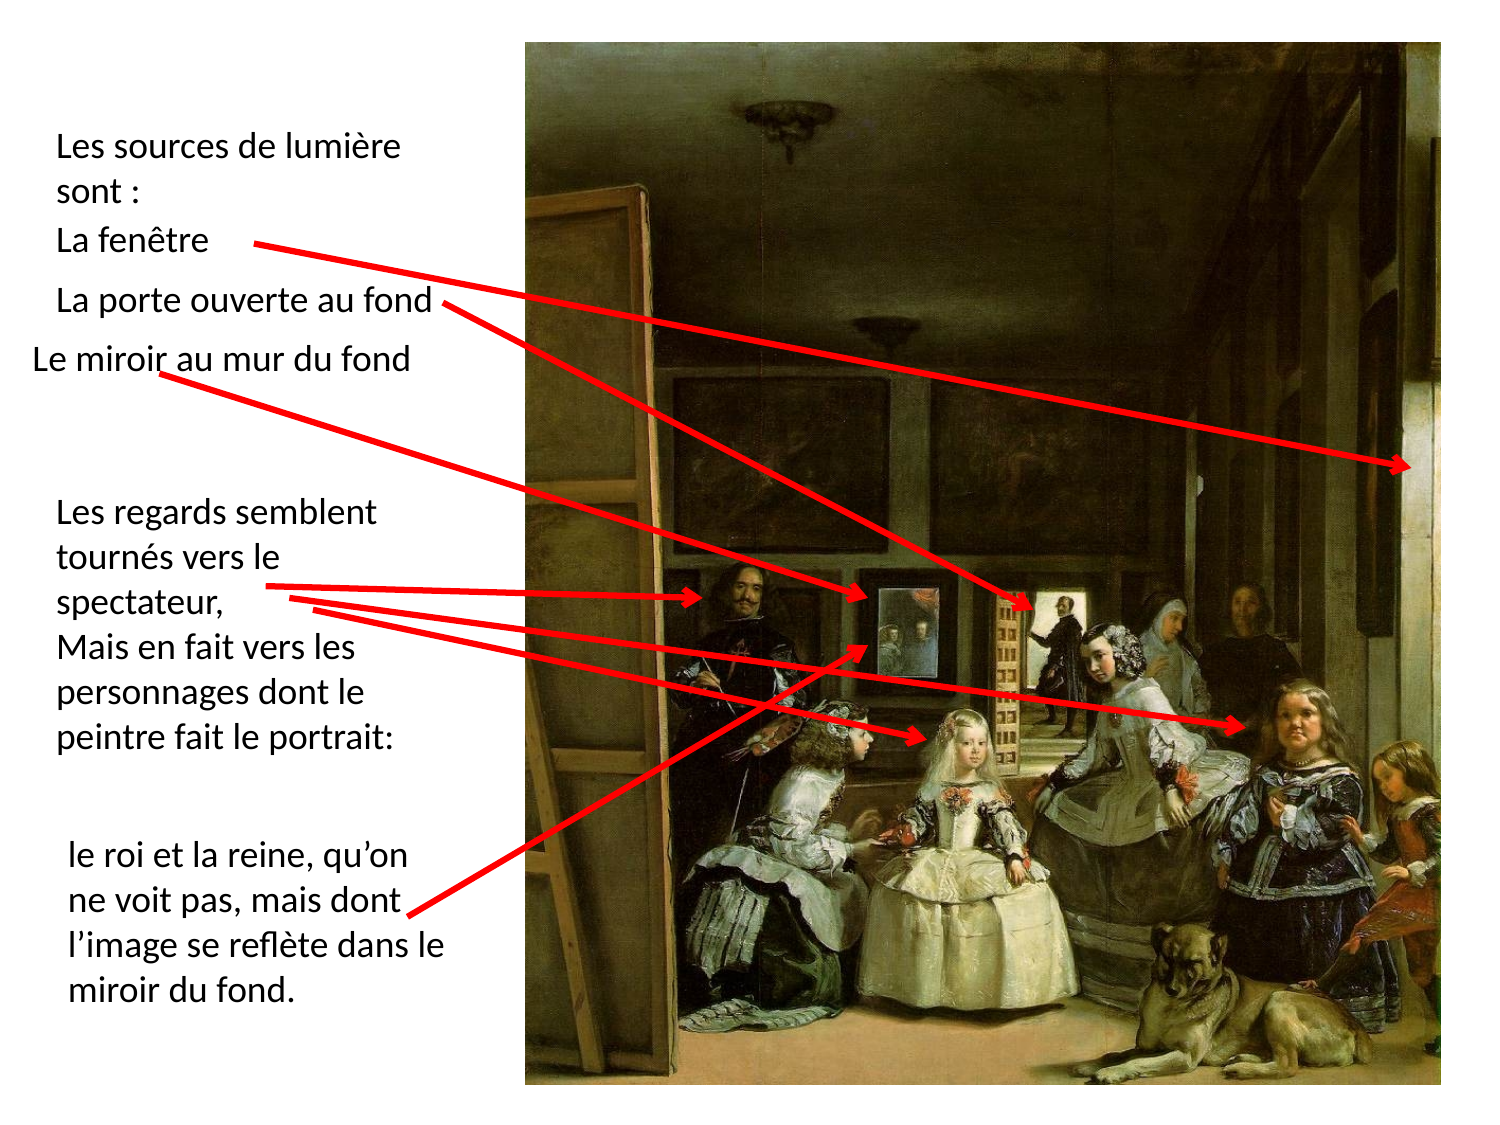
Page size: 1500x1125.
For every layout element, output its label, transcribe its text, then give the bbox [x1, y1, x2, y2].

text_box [312, 735, 402, 740]
text_box Les regards semblent tournés vers le spectateur, Mais en fait vers les personnages dont le peintre fait le portrait: [41, 479, 402, 765]
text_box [265, 585, 703, 599]
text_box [873, 735, 928, 740]
text_box La fenêtre [41, 208, 443, 267]
text_box le roi et la reine, qu’on ne voit pas, mais dont l’image se reflète dans le miroir du fond. [53, 822, 467, 1017]
text_box Le miroir au mur du fond [17, 326, 248, 386]
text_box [407, 644, 869, 918]
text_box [442, 302, 1034, 596]
text_box Les sources de lumière sont : [41, 113, 467, 219]
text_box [159, 373, 869, 599]
text_box La porte ouverte au fond [41, 267, 248, 326]
picture [525, 42, 1441, 1085]
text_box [288, 597, 1247, 729]
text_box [253, 243, 1412, 469]
